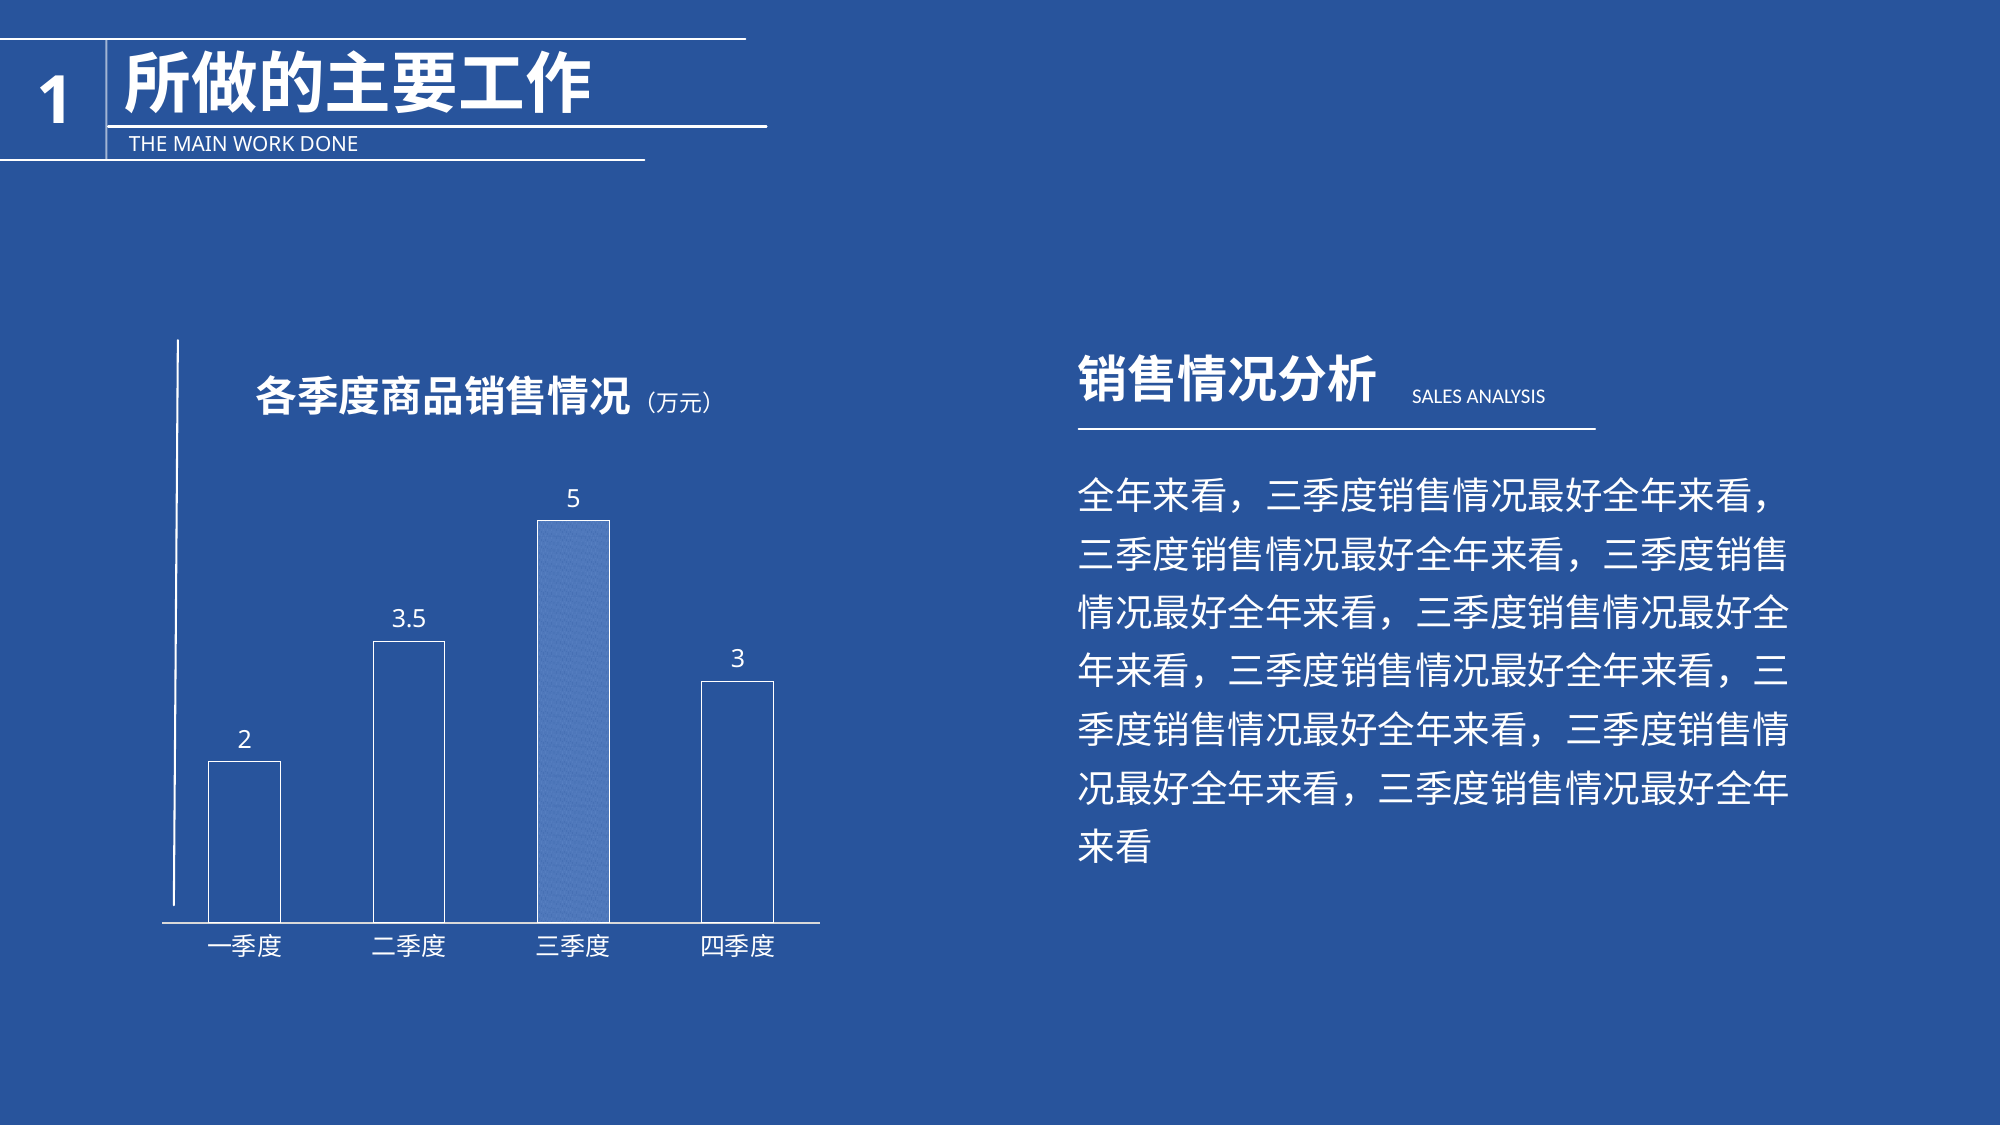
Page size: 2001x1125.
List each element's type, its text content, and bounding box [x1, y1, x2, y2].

text_box 销售情况分析 [1062, 340, 1554, 415]
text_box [148, 340, 834, 975]
text_box 全年来看，三季度销售情况最好全年来看，三季度销售情况最好全年来看，三季度销售情况最好全年来看，三季度销售情况最好全年来看，三季度销售情况最好全年来看，三季度销售情况最好全年来看，三季度销售情况最好全年来看，三季度销售情况最好全年来看 [1062, 451, 1838, 876]
text_box SALES ANALYSIS [1397, 375, 1561, 415]
